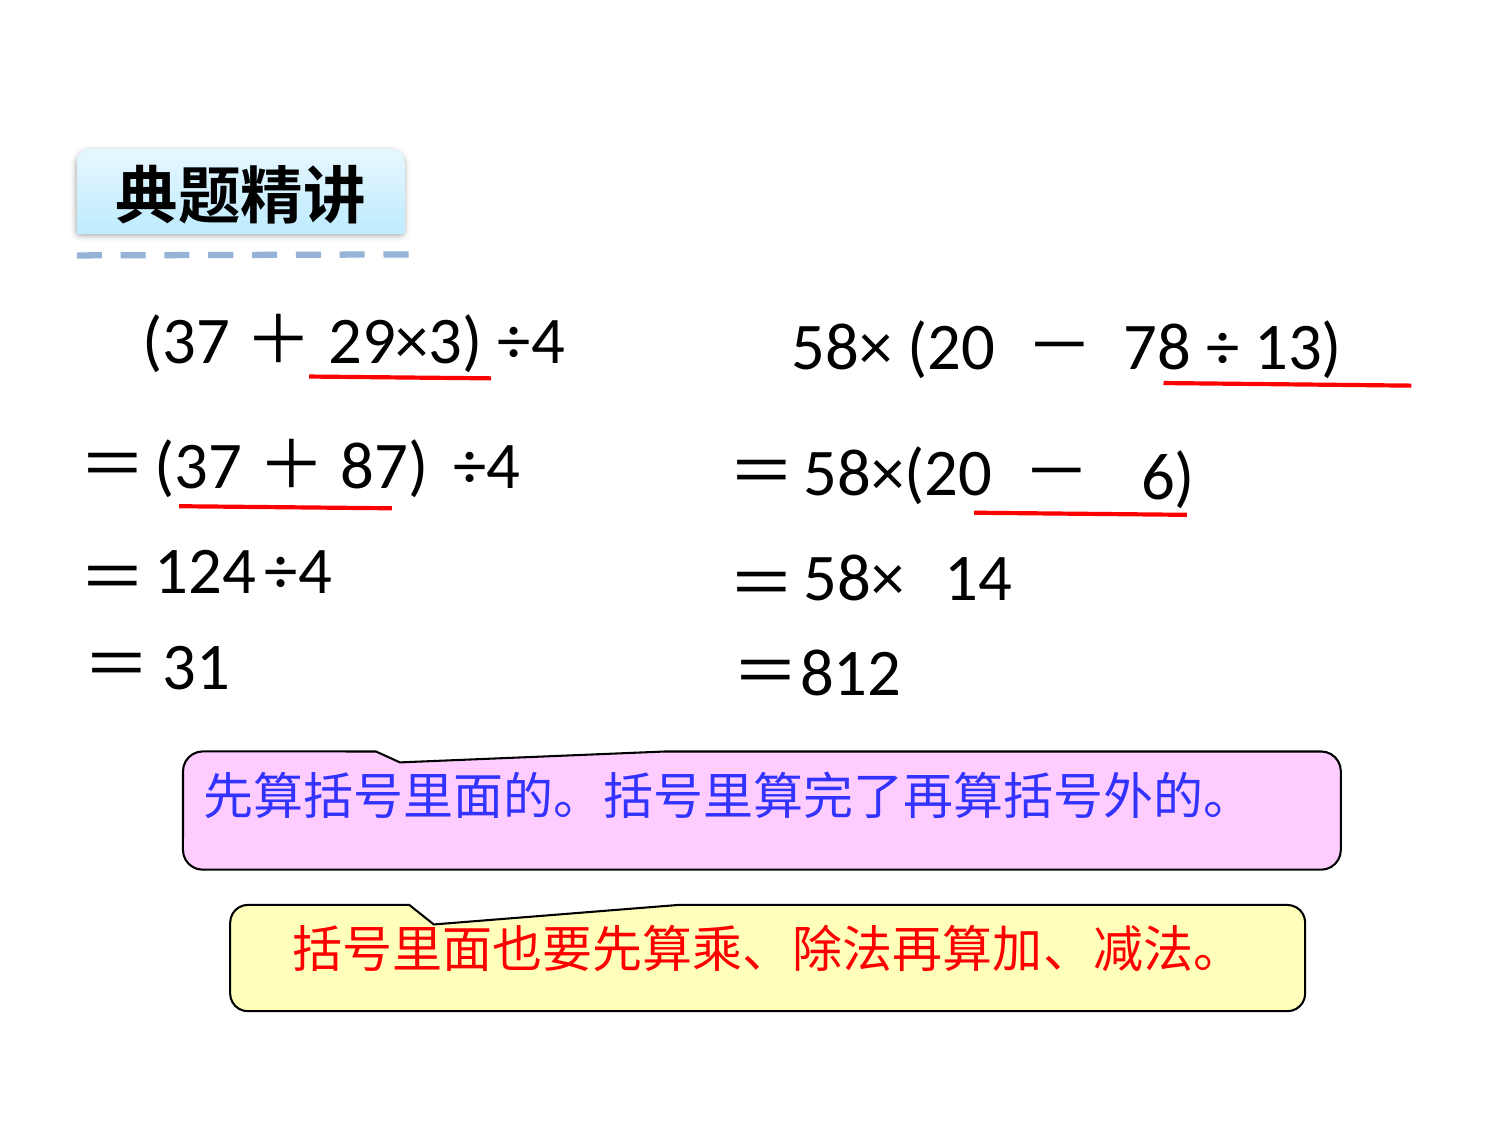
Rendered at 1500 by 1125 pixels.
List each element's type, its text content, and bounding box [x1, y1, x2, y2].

text_box 812 [785, 621, 998, 716]
text_box 14 [929, 526, 1093, 622]
text_box ＝ [714, 421, 789, 516]
text_box 58× [789, 526, 929, 621]
text_box 58× (20 － 78 ÷ 13) [776, 296, 1459, 391]
text_box 括号里面也要先算乘、除法再算加、减法。 [230, 904, 1306, 1012]
text_box ＝ [718, 621, 785, 716]
text_box ＝ [714, 533, 789, 629]
text_box ＝ [64, 527, 139, 622]
text_box ÷4 [439, 414, 642, 510]
text_box 典题精讲 [76, 148, 406, 235]
text_box ÷4 [250, 519, 413, 615]
text_box (37＋29×3) ÷4 [127, 289, 715, 385]
text_box (37＋87) [139, 414, 439, 510]
text_box 58×(20 － [789, 421, 1187, 516]
text_box ＝ [68, 614, 144, 710]
text_box 31 [147, 615, 361, 710]
text_box ＝ [64, 414, 139, 510]
text_box 先算括号里面的。括号里算完了再算括号外的。 [182, 751, 1341, 870]
text_box 124 [139, 519, 250, 615]
text_box 6) [1126, 425, 1329, 521]
